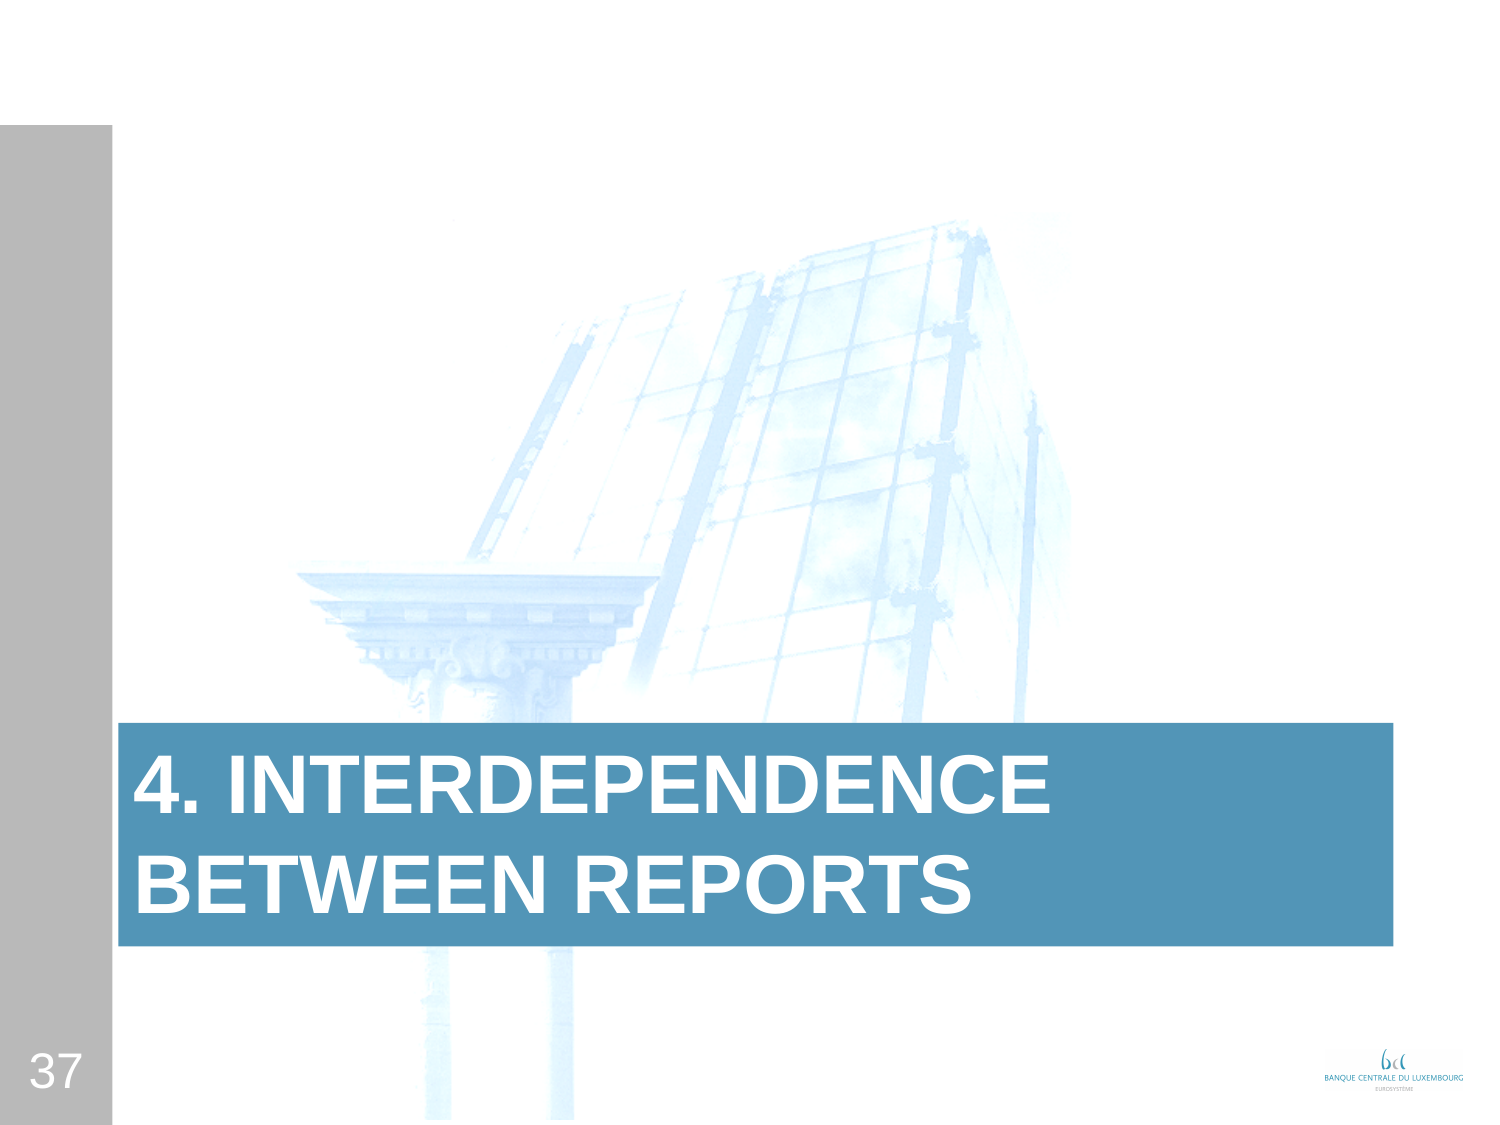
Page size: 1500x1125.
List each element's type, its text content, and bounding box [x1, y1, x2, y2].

picture [287, 212, 1500, 1120]
slide_number 37 [0, 1012, 113, 1125]
title 4. Interdependence between reports [118, 722, 1394, 947]
